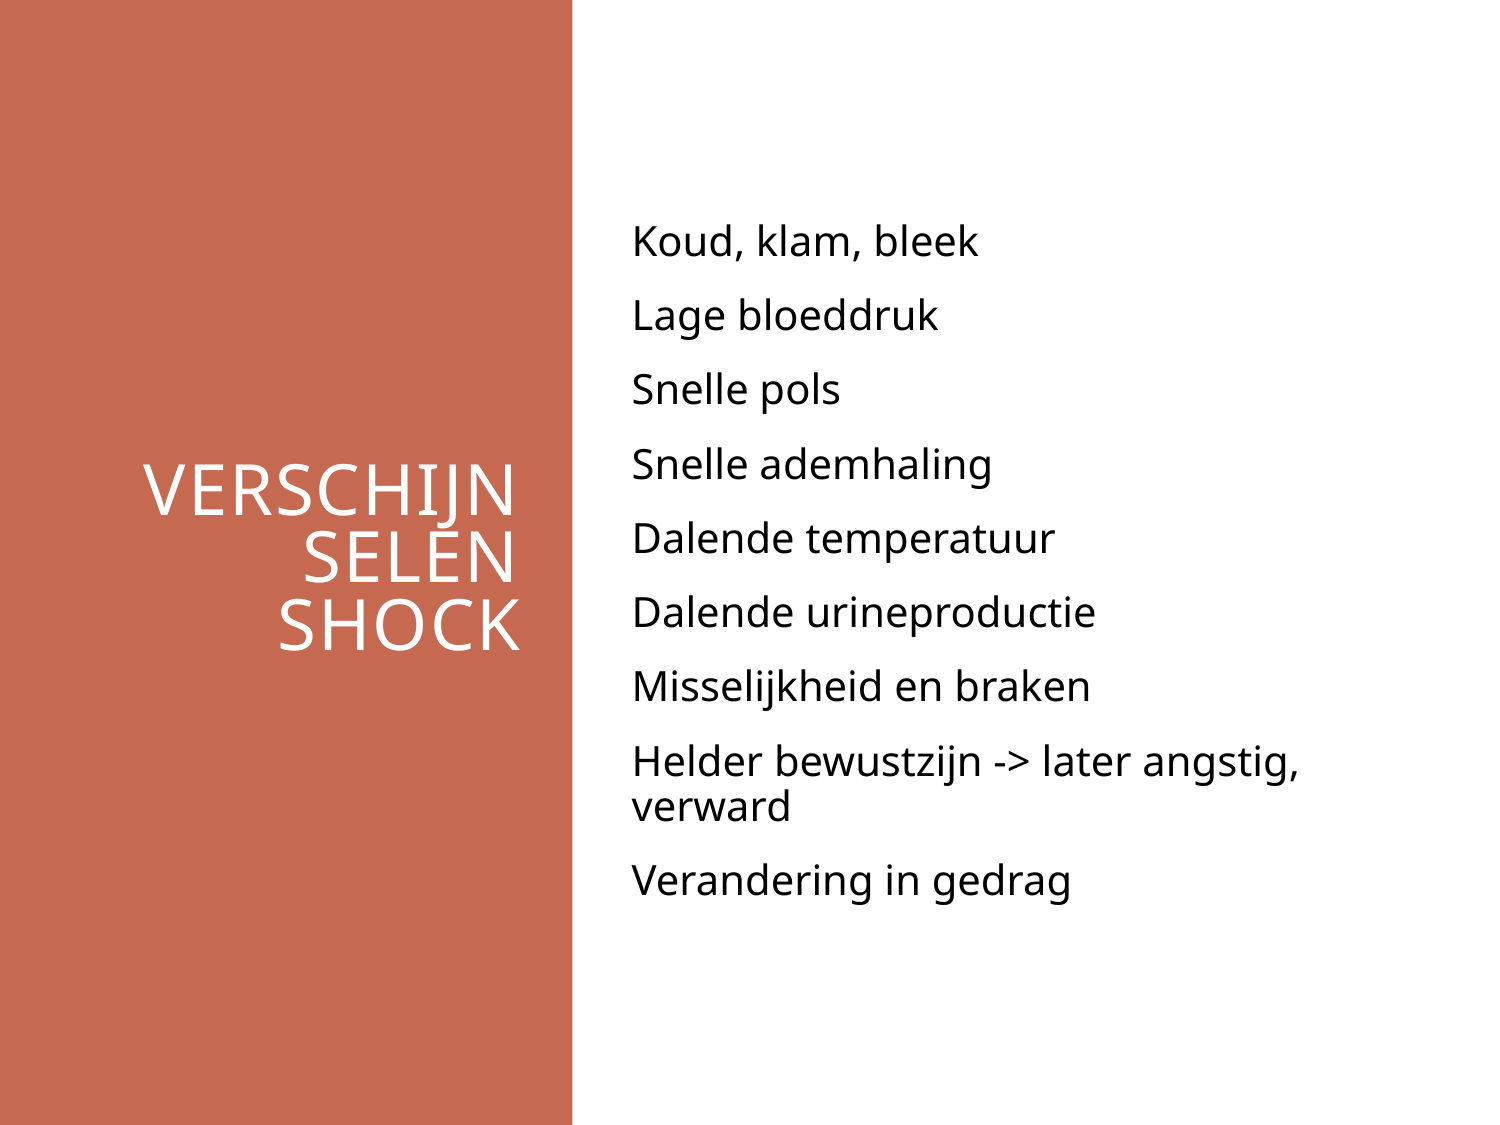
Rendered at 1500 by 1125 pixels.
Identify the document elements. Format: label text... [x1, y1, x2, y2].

list Koud, klam, bleek Lage bloeddruk Snelle pols Snelle ademhaling Dalende temperatuur Dalende urineproductie Misselijkheid en braken Helder bewustzijn -> later angstig, verward Verandering in gedrag [609, 131, 1385, 993]
title Verschijnselen shock [118, 131, 536, 993]
text_box [0, 0, 574, 1125]
text_box [574, 0, 1500, 1125]
